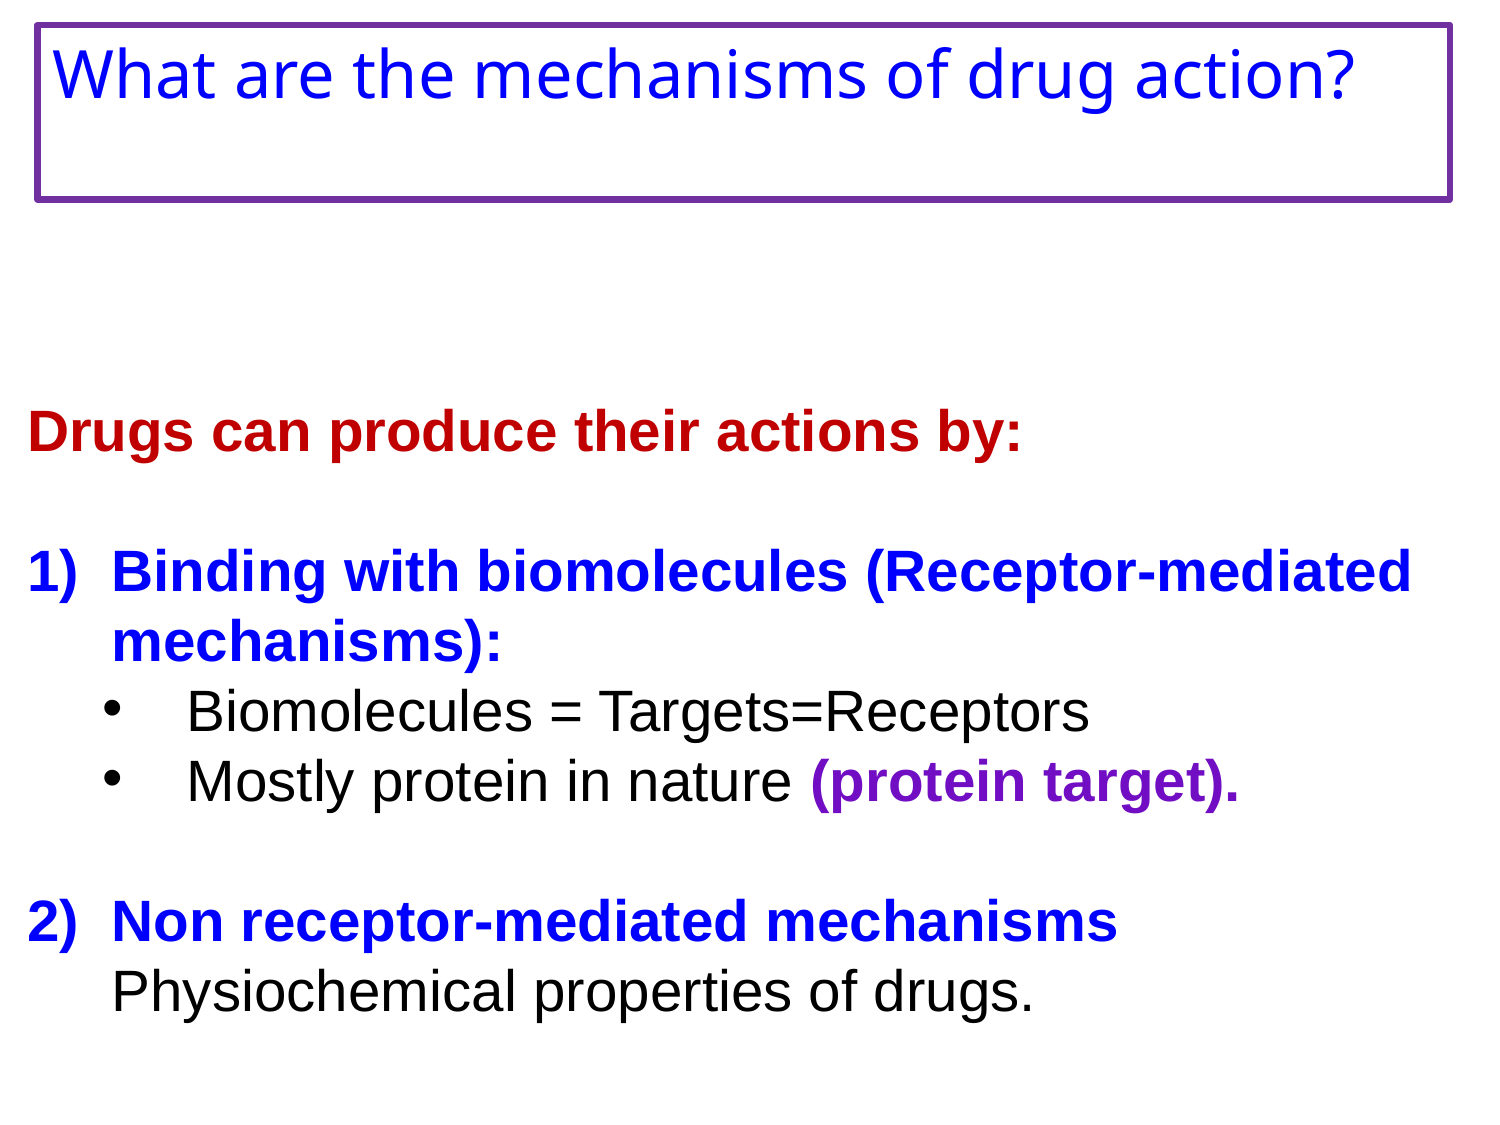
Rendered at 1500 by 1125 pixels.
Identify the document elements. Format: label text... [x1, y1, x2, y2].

text_box Drugs can produce their actions by: Binding with biomolecules (Receptor-mediated mechanisms): Biomolecules = Targets=Receptors Mostly protein in nature (protein target). Non receptor-mediated mechanisms Physiochemical properties of drugs. [12, 315, 1463, 1030]
text_box What are the mechanisms of drug action? [37, 24, 1450, 200]
